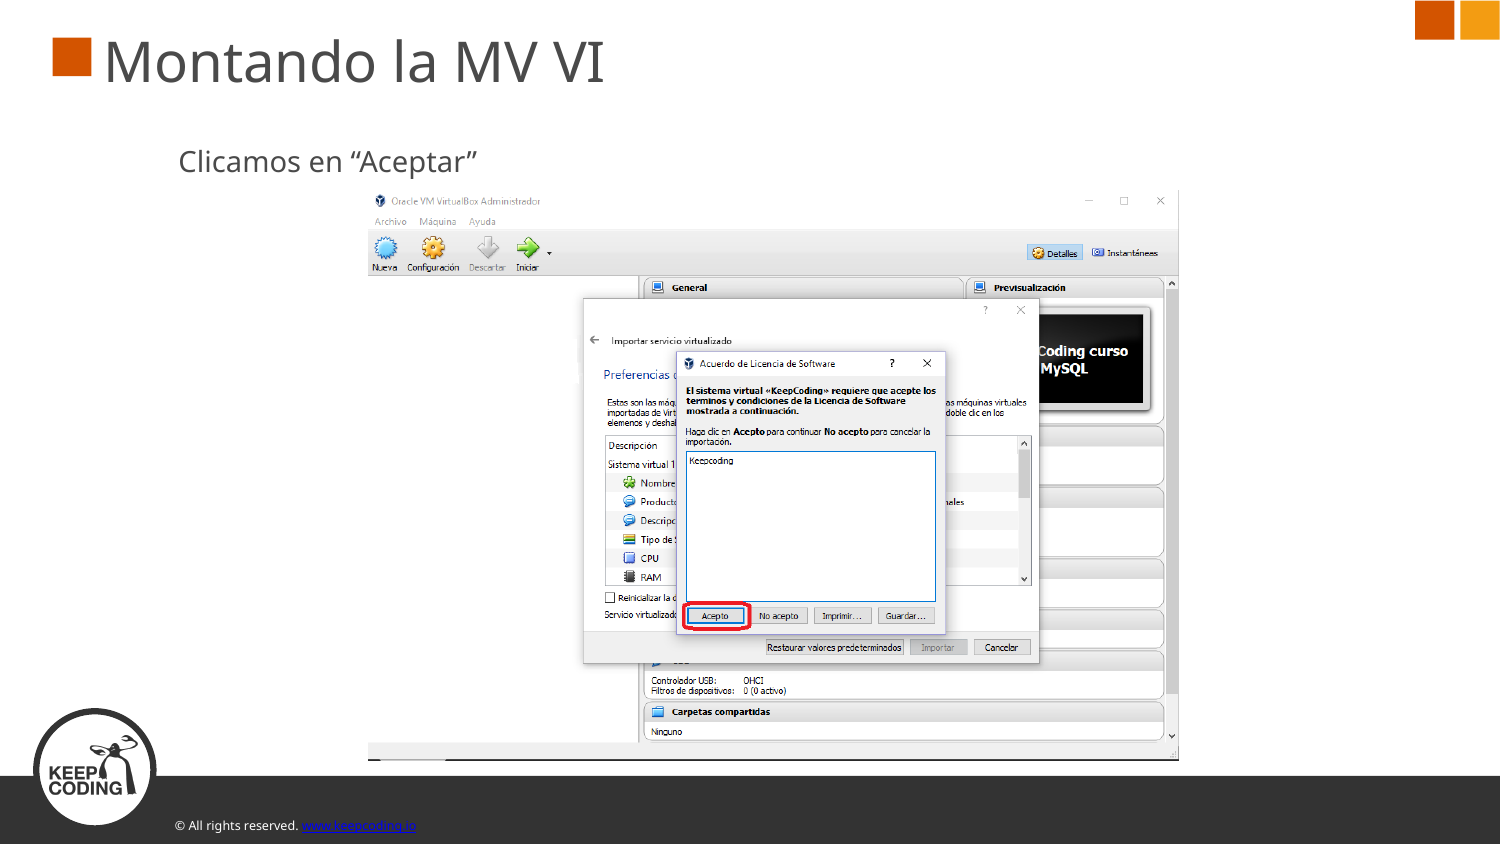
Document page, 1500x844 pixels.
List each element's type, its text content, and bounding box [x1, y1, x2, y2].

picture [368, 190, 1179, 761]
picture [49, 735, 138, 795]
list Clicamos en “Aceptar” [94, 134, 1453, 224]
title Montando la MV VI [94, 17, 1381, 107]
